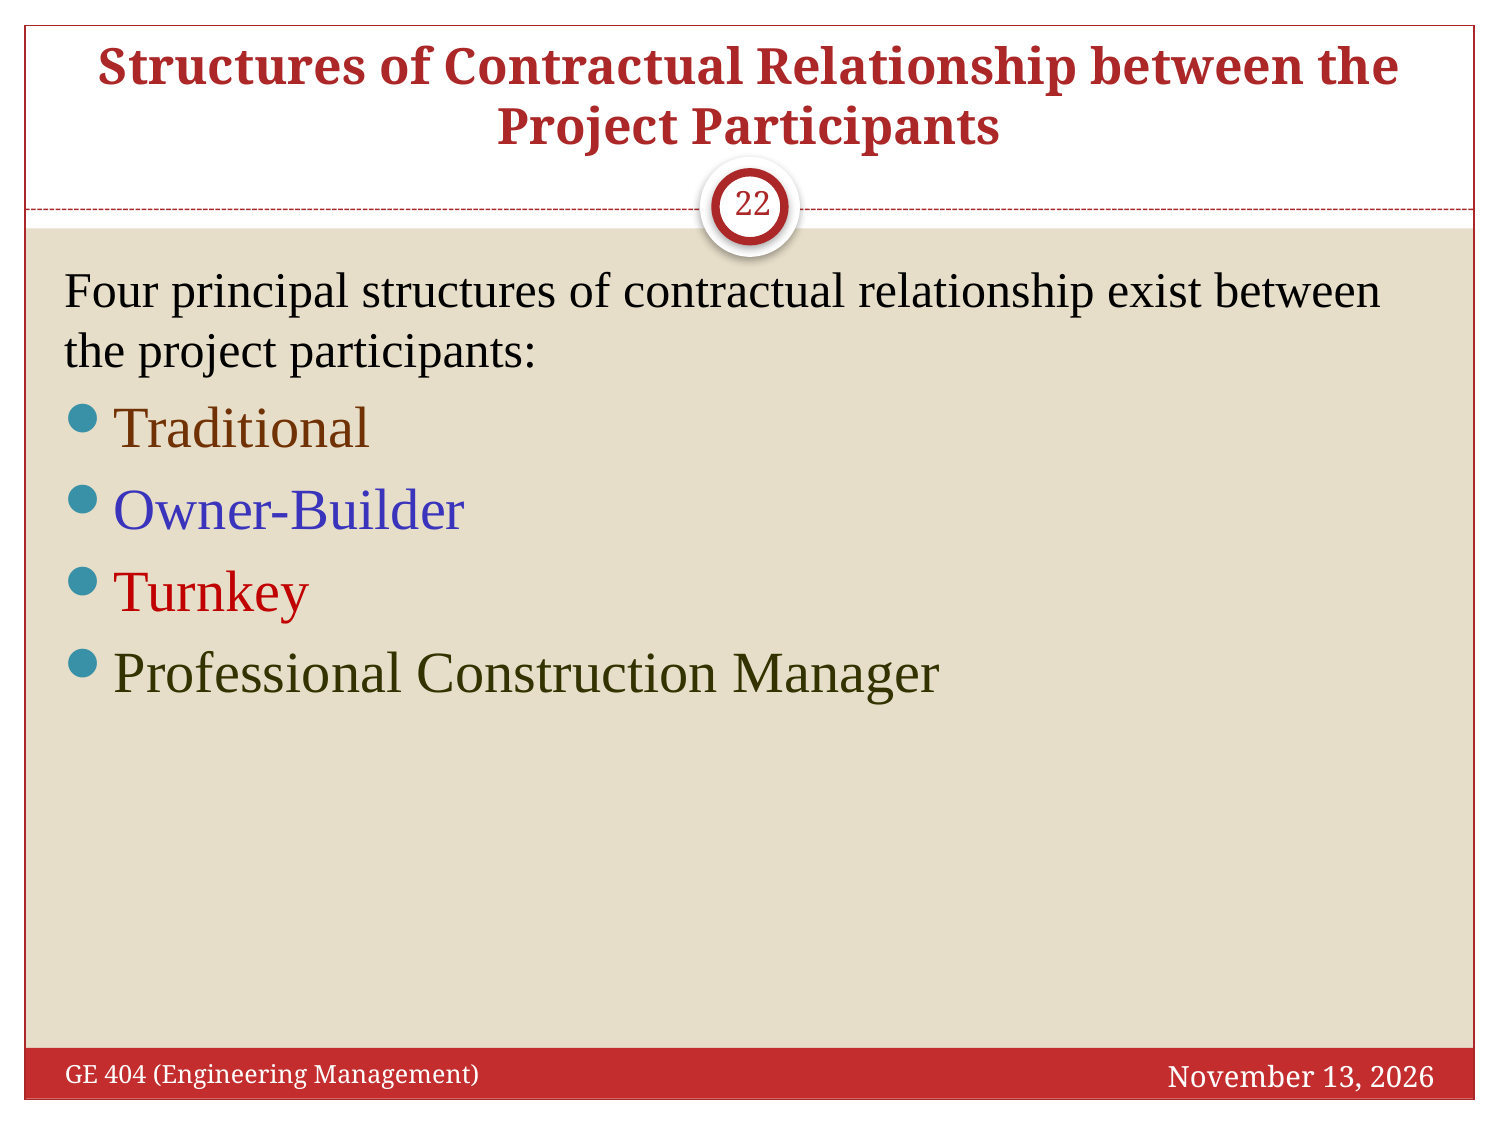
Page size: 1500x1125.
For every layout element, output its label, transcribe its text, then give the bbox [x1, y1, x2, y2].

title Structures of Contractual Relationship between the Project Participants [49, 37, 1450, 162]
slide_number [950, 1050, 1450, 1111]
footer GE 404 (Engineering Management) [50, 1051, 638, 1112]
slide_number 22 [715, 168, 791, 241]
list Four principal structures of contractual relationship exist between the project participants: Traditional Owner-Builder Turnkey Professional Construction Manager [49, 250, 1445, 1001]
